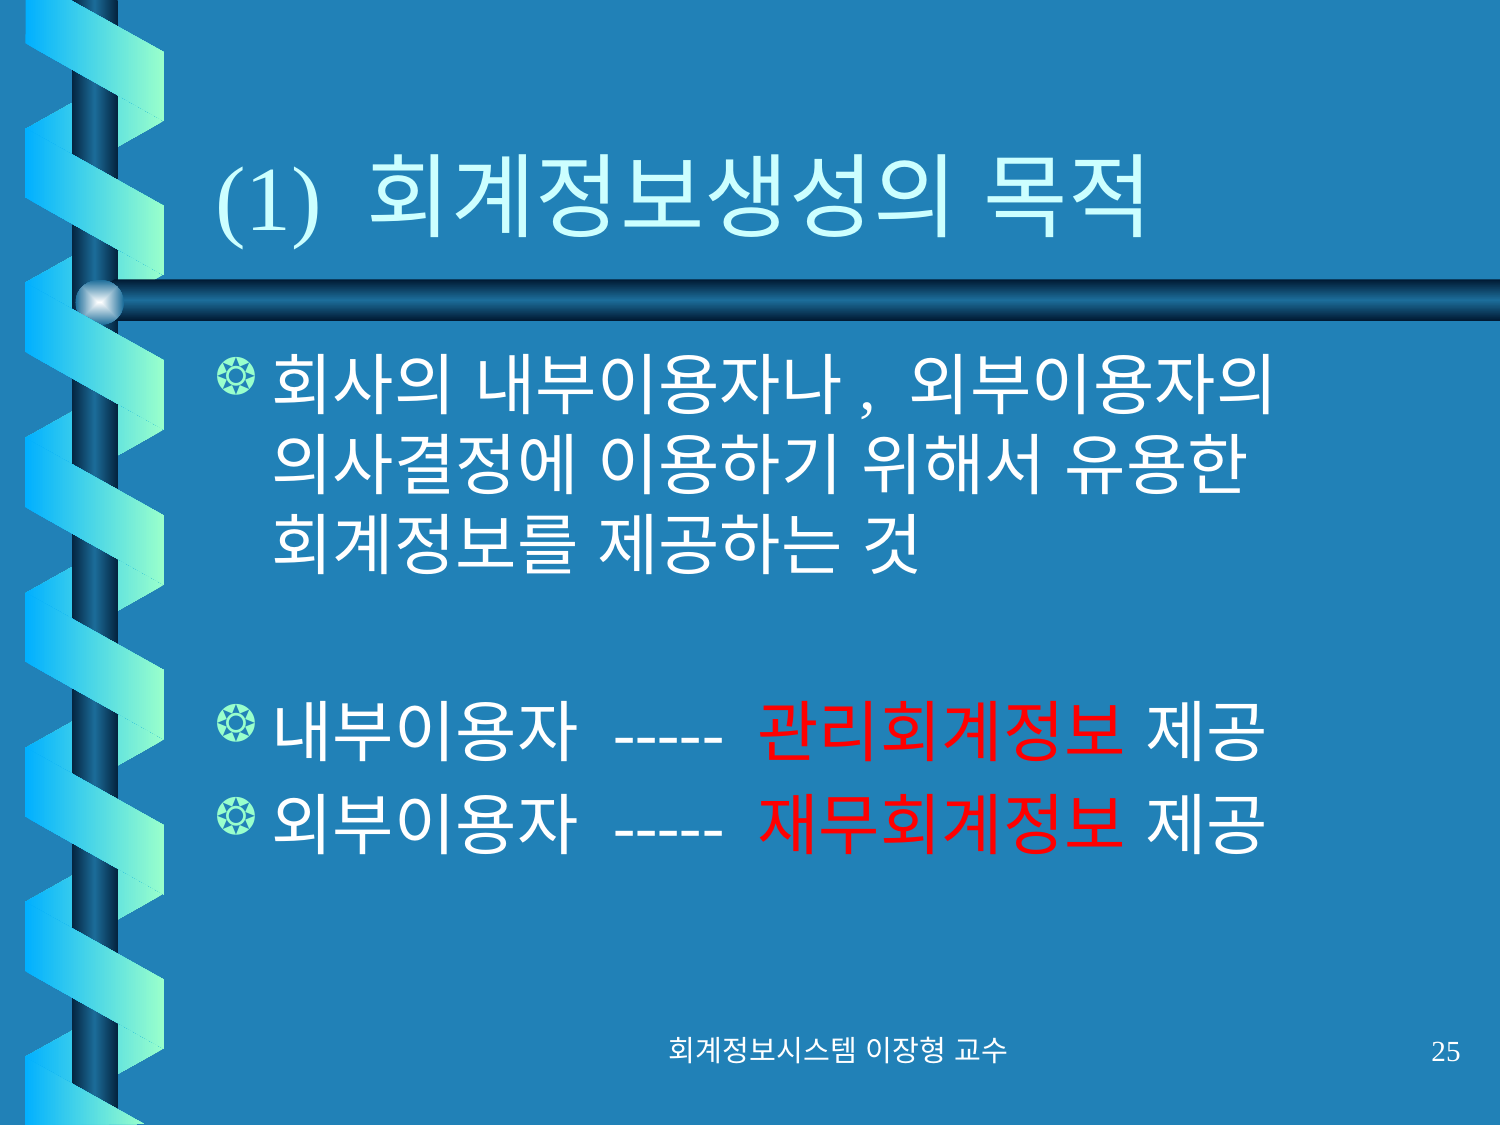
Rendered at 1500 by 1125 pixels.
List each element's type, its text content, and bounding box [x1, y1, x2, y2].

list 회사의 내부이용자나, 외부이용자의 의사결정에 이용하기 위해서 유용한 회계정보를 제공하는 것 내부이용자 ----- 관리회계정보 제공 외부이용자 ----- 재무회계정보 제공 [199, 335, 1476, 1011]
slide_number 25 [1163, 1024, 1477, 1101]
title (1) 회계정보생성의 목적 [199, 68, 1476, 257]
footer 회계정보시스템 이장형 교수 [600, 1024, 1077, 1101]
